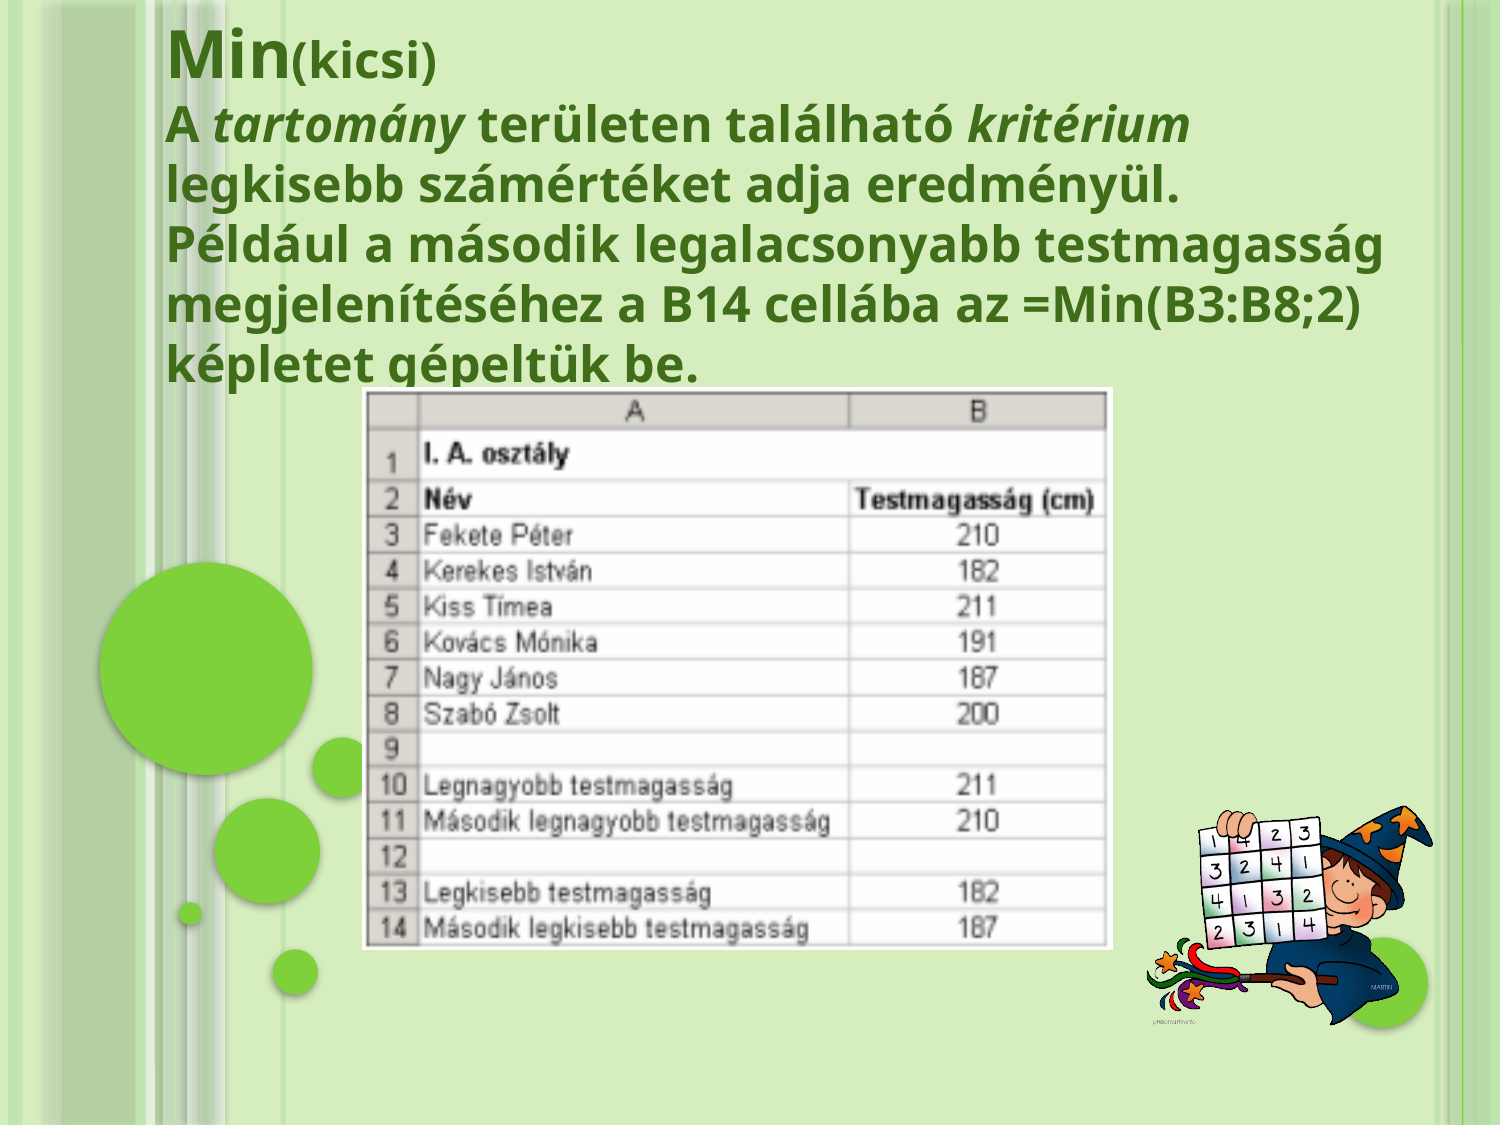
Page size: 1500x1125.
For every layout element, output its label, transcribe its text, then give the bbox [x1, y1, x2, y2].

text_box Min(kicsi) A tartomány területen található kritérium legkisebb számértéket adja eredményül. Például a második legalacsonyabb testmagasság megjelenítéséhez a B14 cellába az =Min(B3:B8;2) képletet gépeltük be. [149, 4, 1425, 490]
picture [1136, 786, 1445, 1033]
picture [361, 386, 1113, 951]
